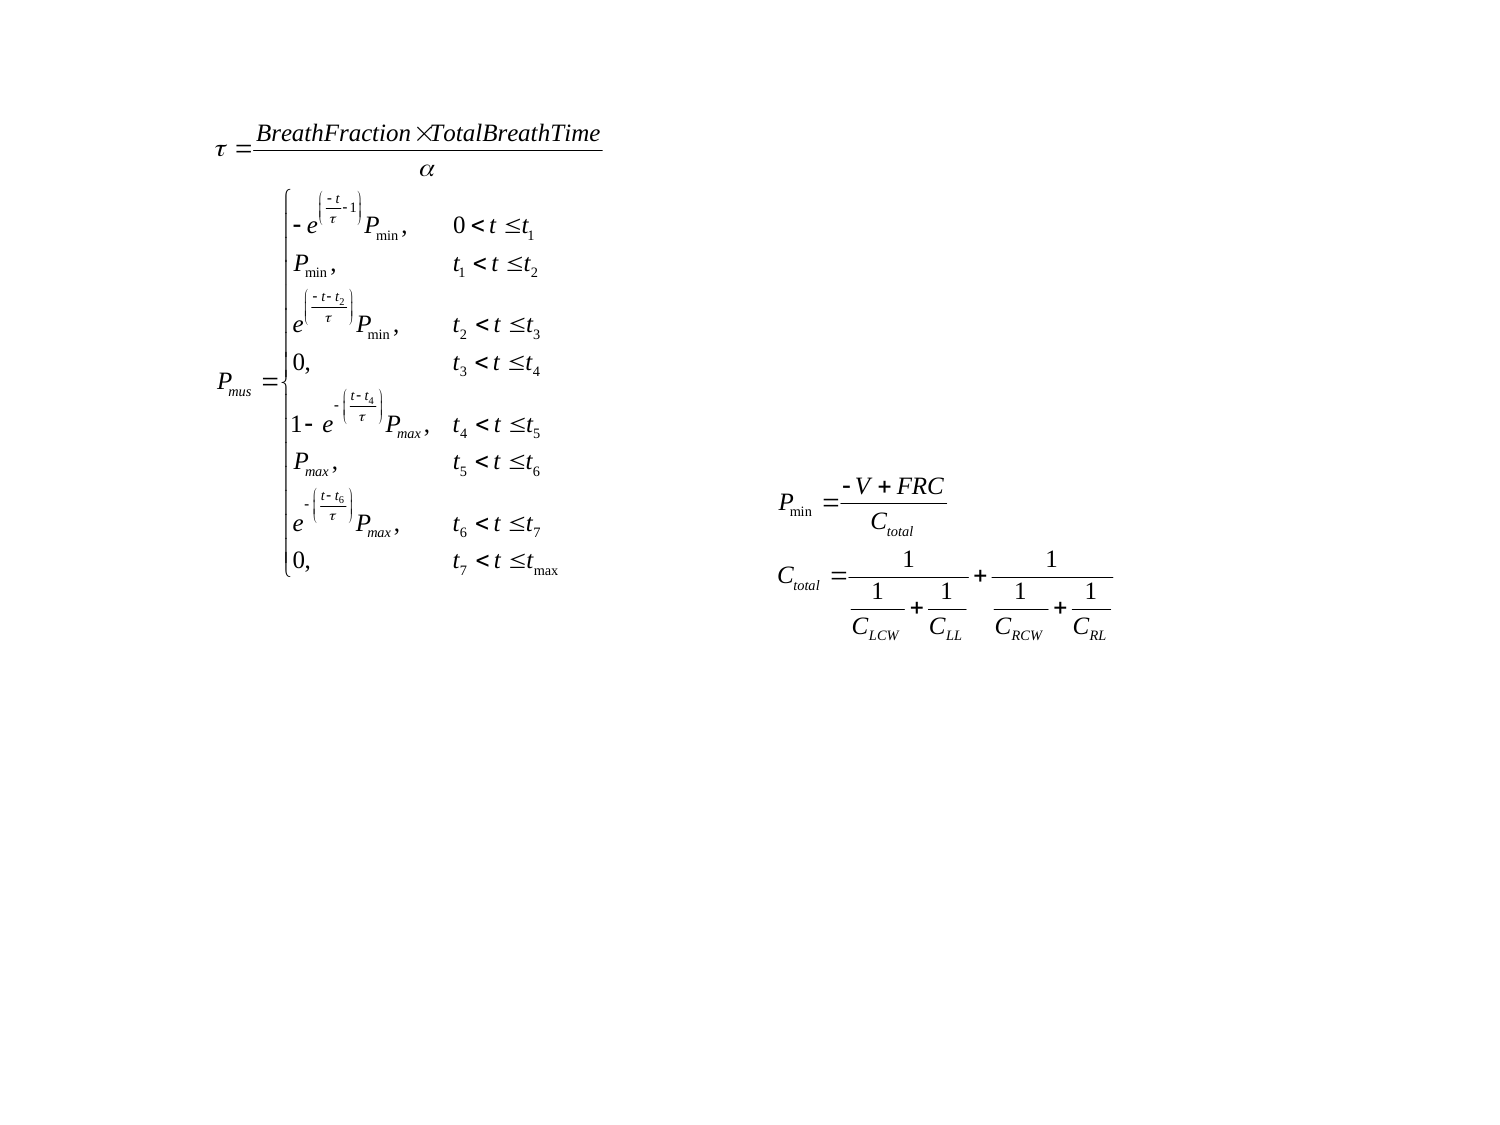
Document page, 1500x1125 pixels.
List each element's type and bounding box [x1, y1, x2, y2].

text_box [212, 116, 609, 615]
text_box [773, 470, 1118, 646]
